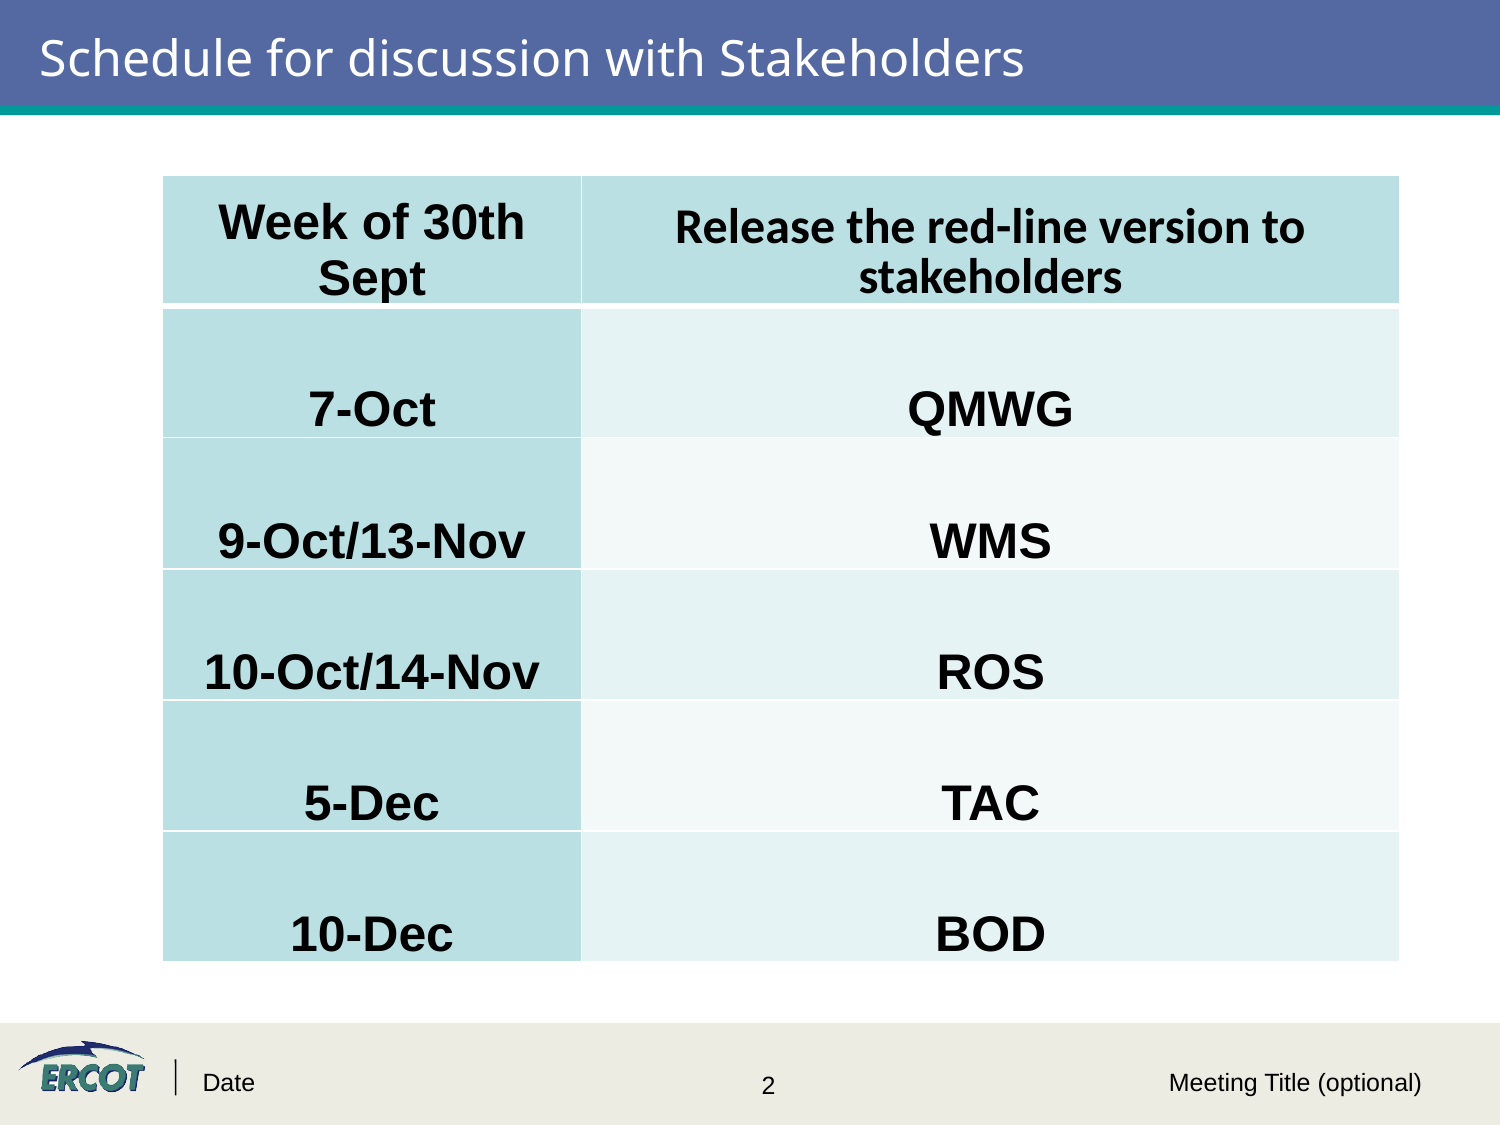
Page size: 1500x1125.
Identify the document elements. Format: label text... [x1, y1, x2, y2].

title Schedule for discussion with Stakeholders [24, 0, 1450, 113]
table_cell BOD [582, 832, 1399, 961]
table_header Week of 30th Sept [163, 176, 581, 303]
table_cell 7-Oct [163, 309, 581, 437]
table_cell TAC [582, 701, 1399, 830]
table_cell WMS [582, 438, 1399, 568]
table_cell QMWG [582, 309, 1399, 437]
table_cell 9-Oct/13-Nov [163, 438, 581, 568]
slide_number Date [187, 1059, 538, 1125]
footer Meeting Title (optional) [1025, 1059, 1438, 1125]
picture [10, 1031, 151, 1111]
table_header Release the red-line version to stakeholders [582, 176, 1399, 303]
table_cell ROS [582, 570, 1399, 699]
table_cell 10-Dec [163, 832, 581, 961]
table_cell 10-Oct/14-Nov [163, 570, 581, 699]
table_cell 5-Dec [163, 701, 581, 830]
